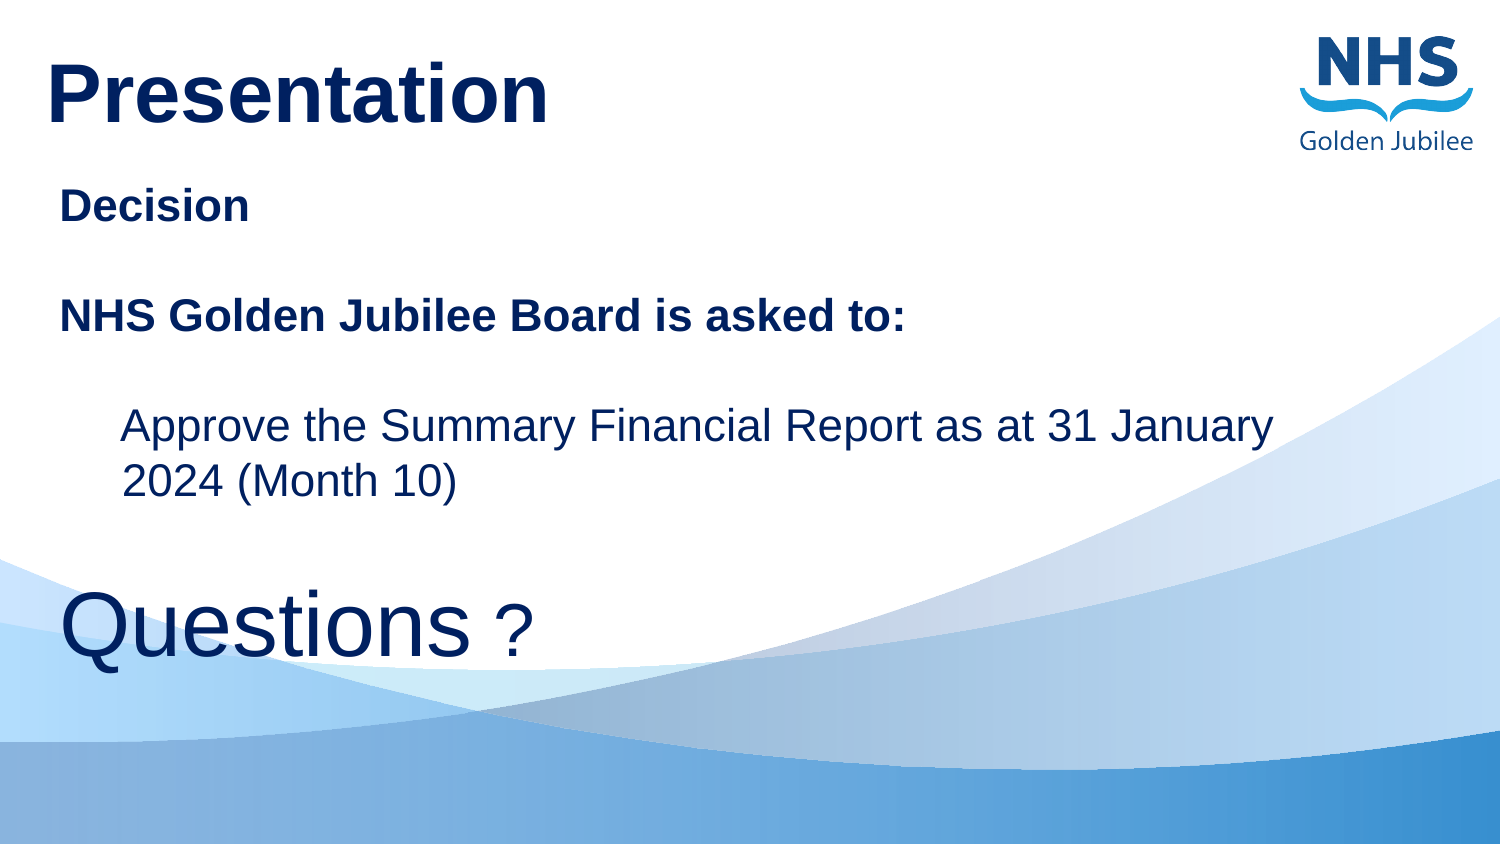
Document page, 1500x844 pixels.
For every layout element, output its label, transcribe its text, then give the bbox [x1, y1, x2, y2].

title Presentation [46, 48, 1235, 175]
picture [1299, 36, 1474, 157]
subtitle Decision NHS Golden Jubilee Board is asked to: Approve the Summary Financial Report as at 31 January 2024 (Month 10) Questions ? [46, 175, 1367, 693]
